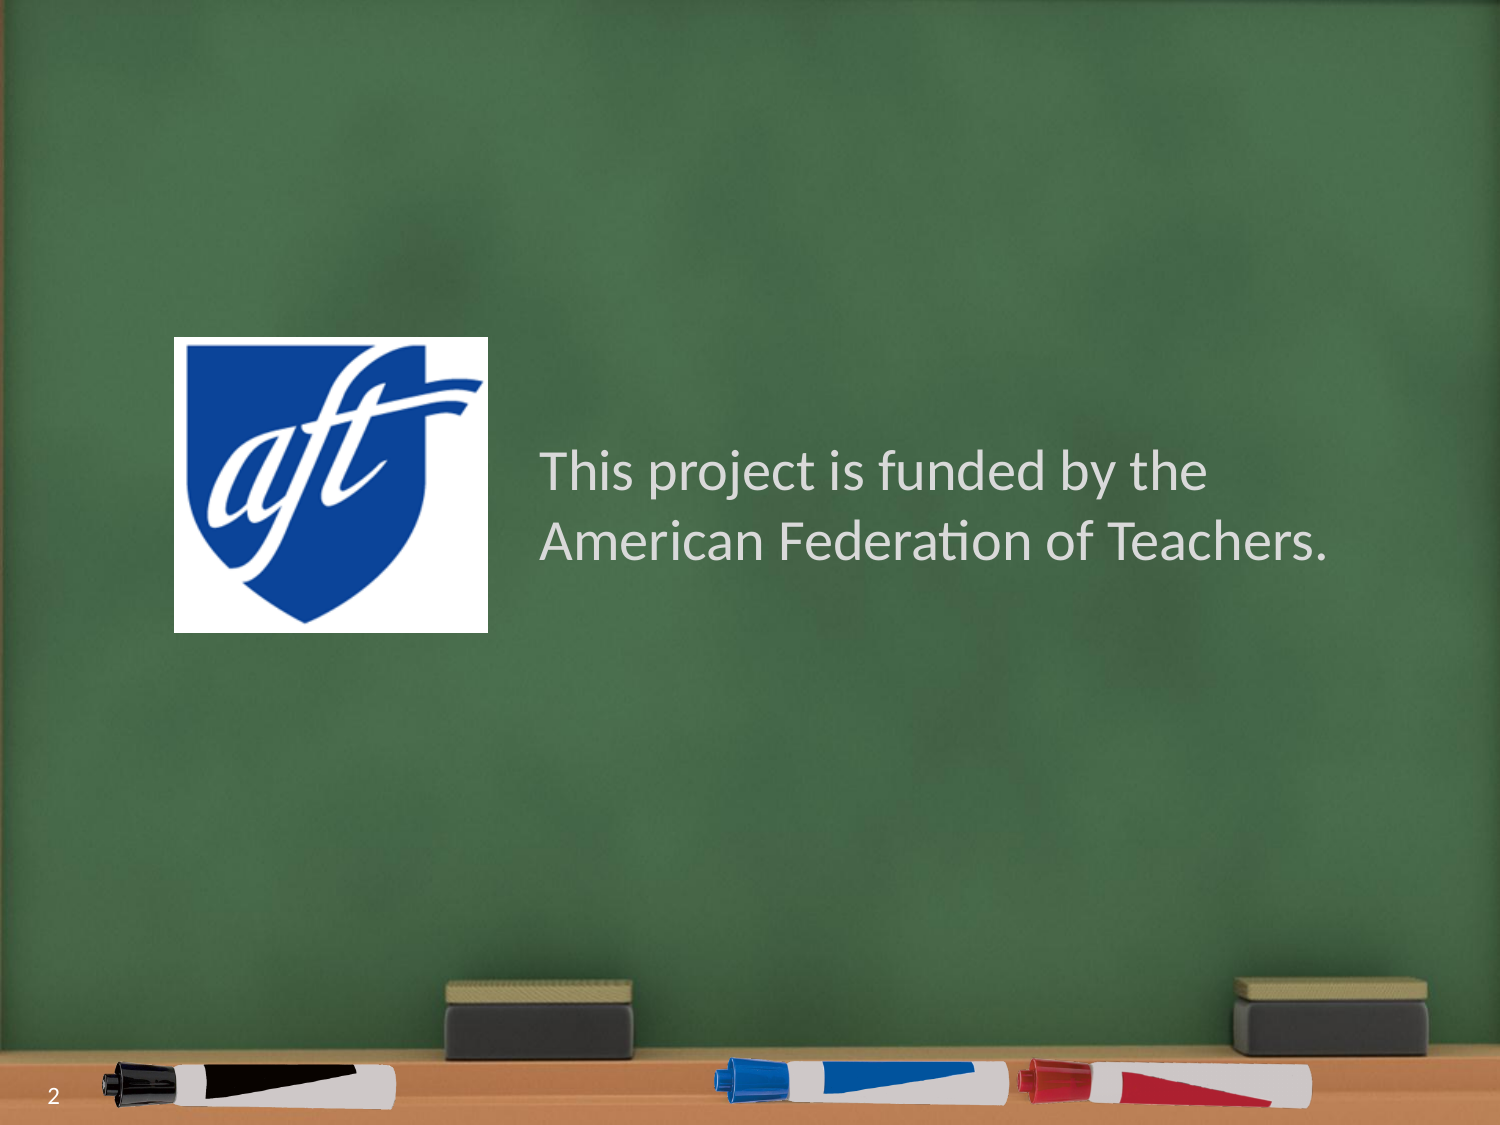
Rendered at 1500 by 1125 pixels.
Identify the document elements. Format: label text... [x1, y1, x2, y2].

slide_number 2 [0, 1065, 75, 1125]
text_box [99, 1051, 1315, 1116]
picture [0, 0, 1500, 1125]
text_box This project is funded by the American Federation of Teachers. [524, 424, 1438, 580]
